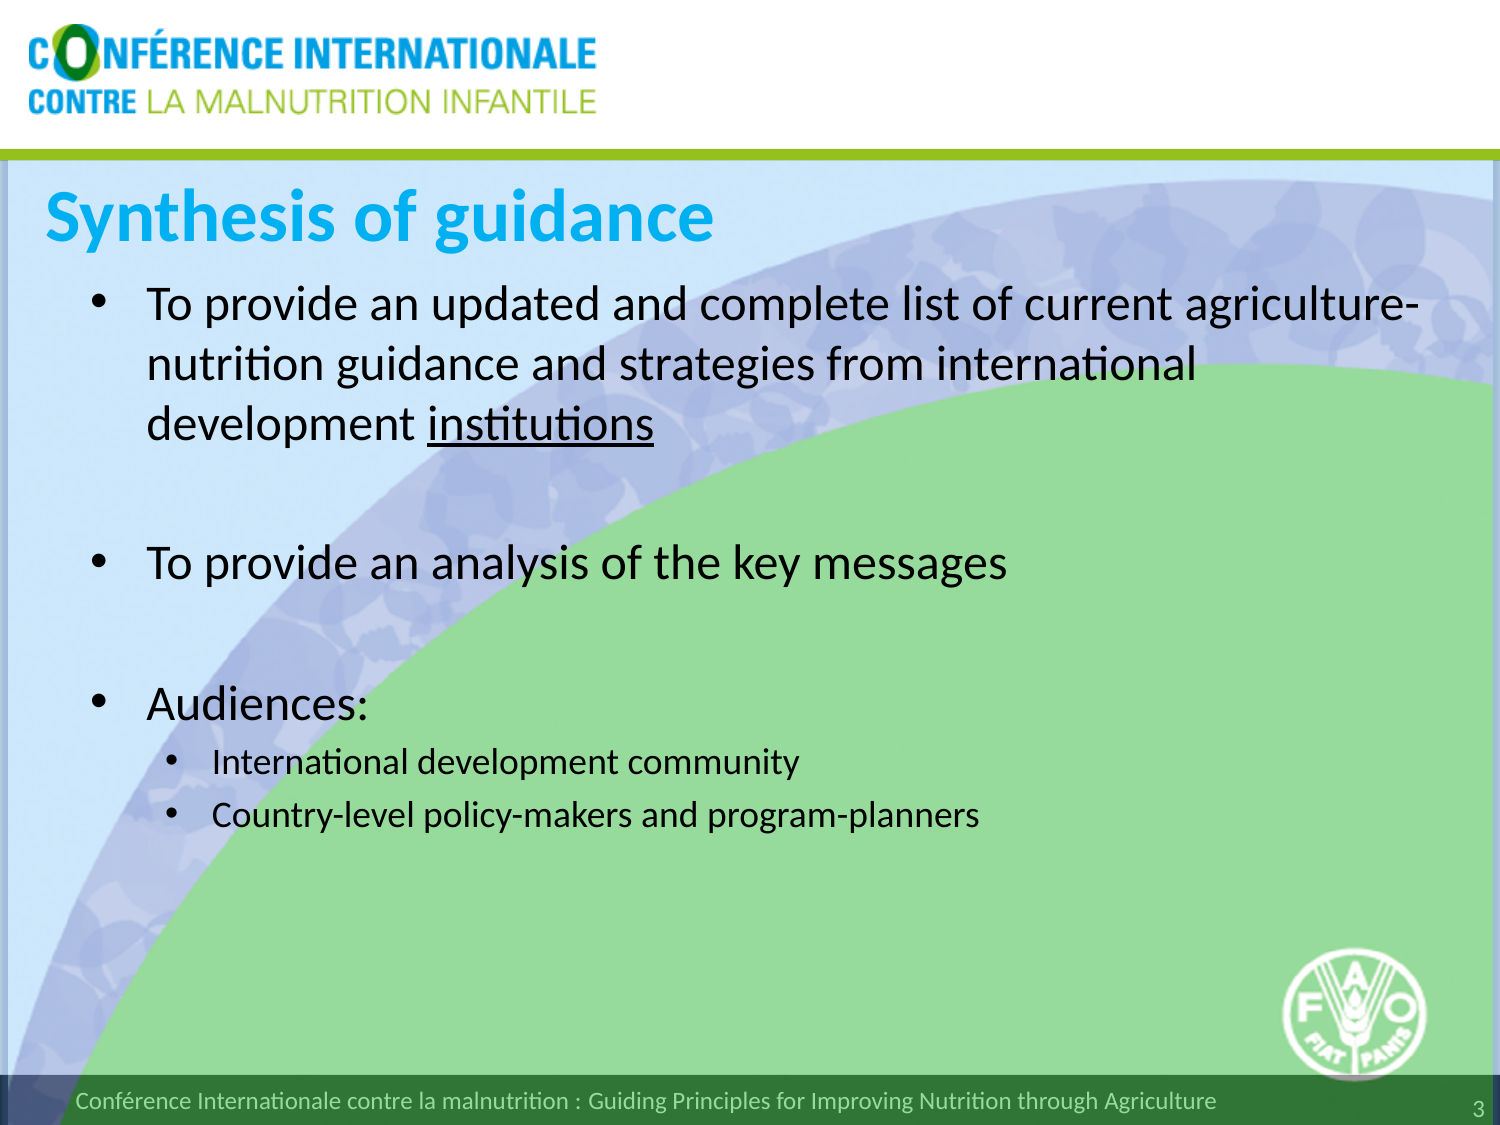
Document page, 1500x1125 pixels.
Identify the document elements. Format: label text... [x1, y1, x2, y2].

text_box [0, 158, 1500, 1125]
picture [29, 24, 597, 115]
title Synthesis of guidance [30, 173, 1413, 250]
list To provide an updated and complete list of current agriculture-nutrition guidance and strategies from international development institutions To provide an analysis of the key messages Audiences: International development community Country-level policy-makers and program-planners [75, 262, 1463, 1005]
slide_number 3 [1149, 1077, 1500, 1125]
